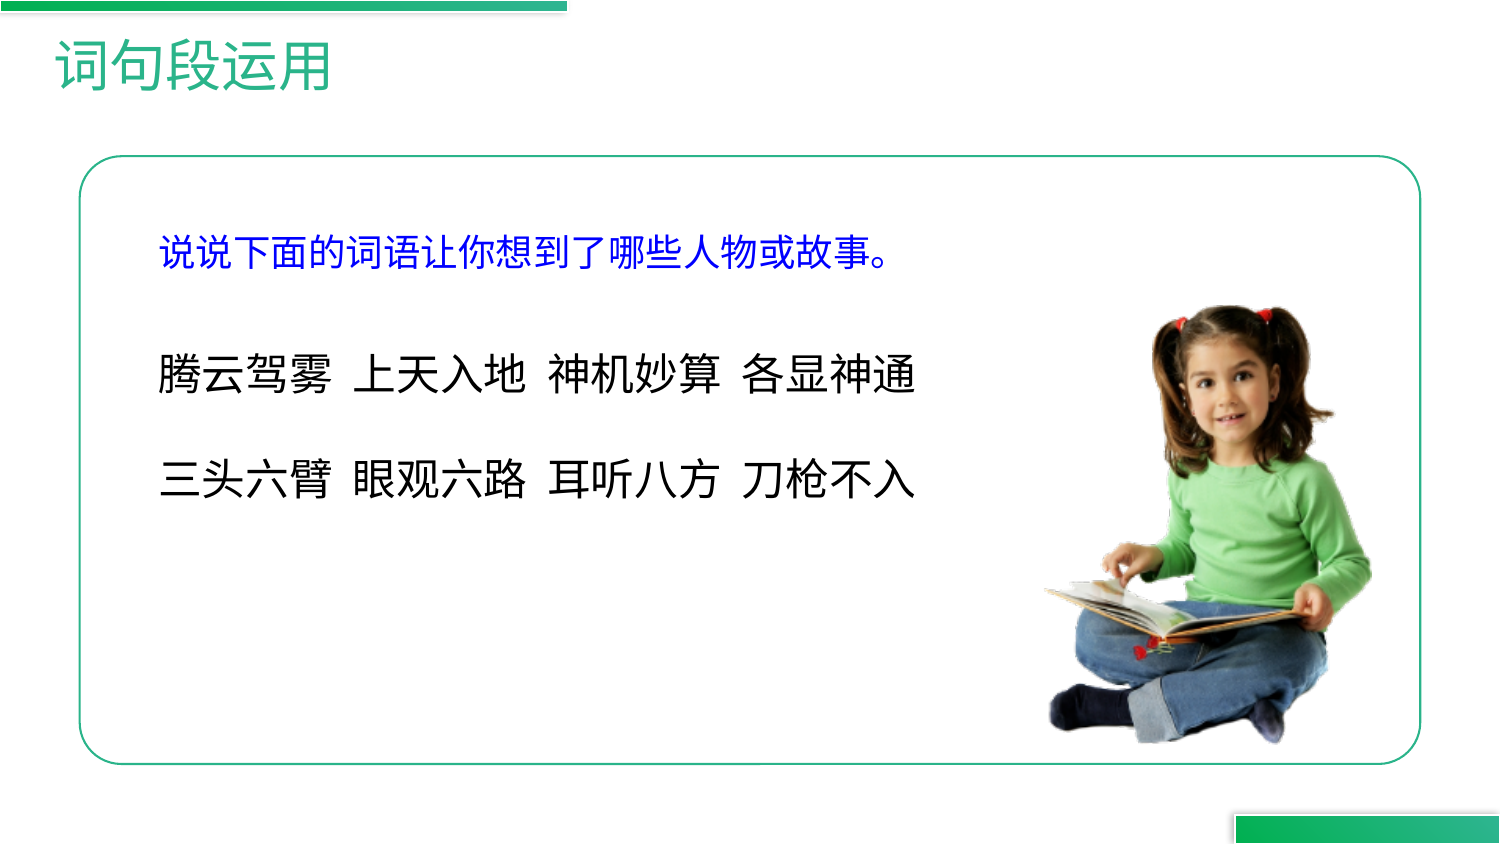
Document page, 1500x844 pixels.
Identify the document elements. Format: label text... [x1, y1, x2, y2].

text_box 说说下面的词语让你想到了哪些人物或故事。 [146, 222, 1272, 280]
text_box 腾云驾雾 上天入地 神机妙算 各显神通 三头六臂 眼观六路 耳听八方 刀枪不入 [146, 340, 1043, 510]
list 词句段运用 [41, 32, 382, 94]
picture [1043, 304, 1372, 745]
